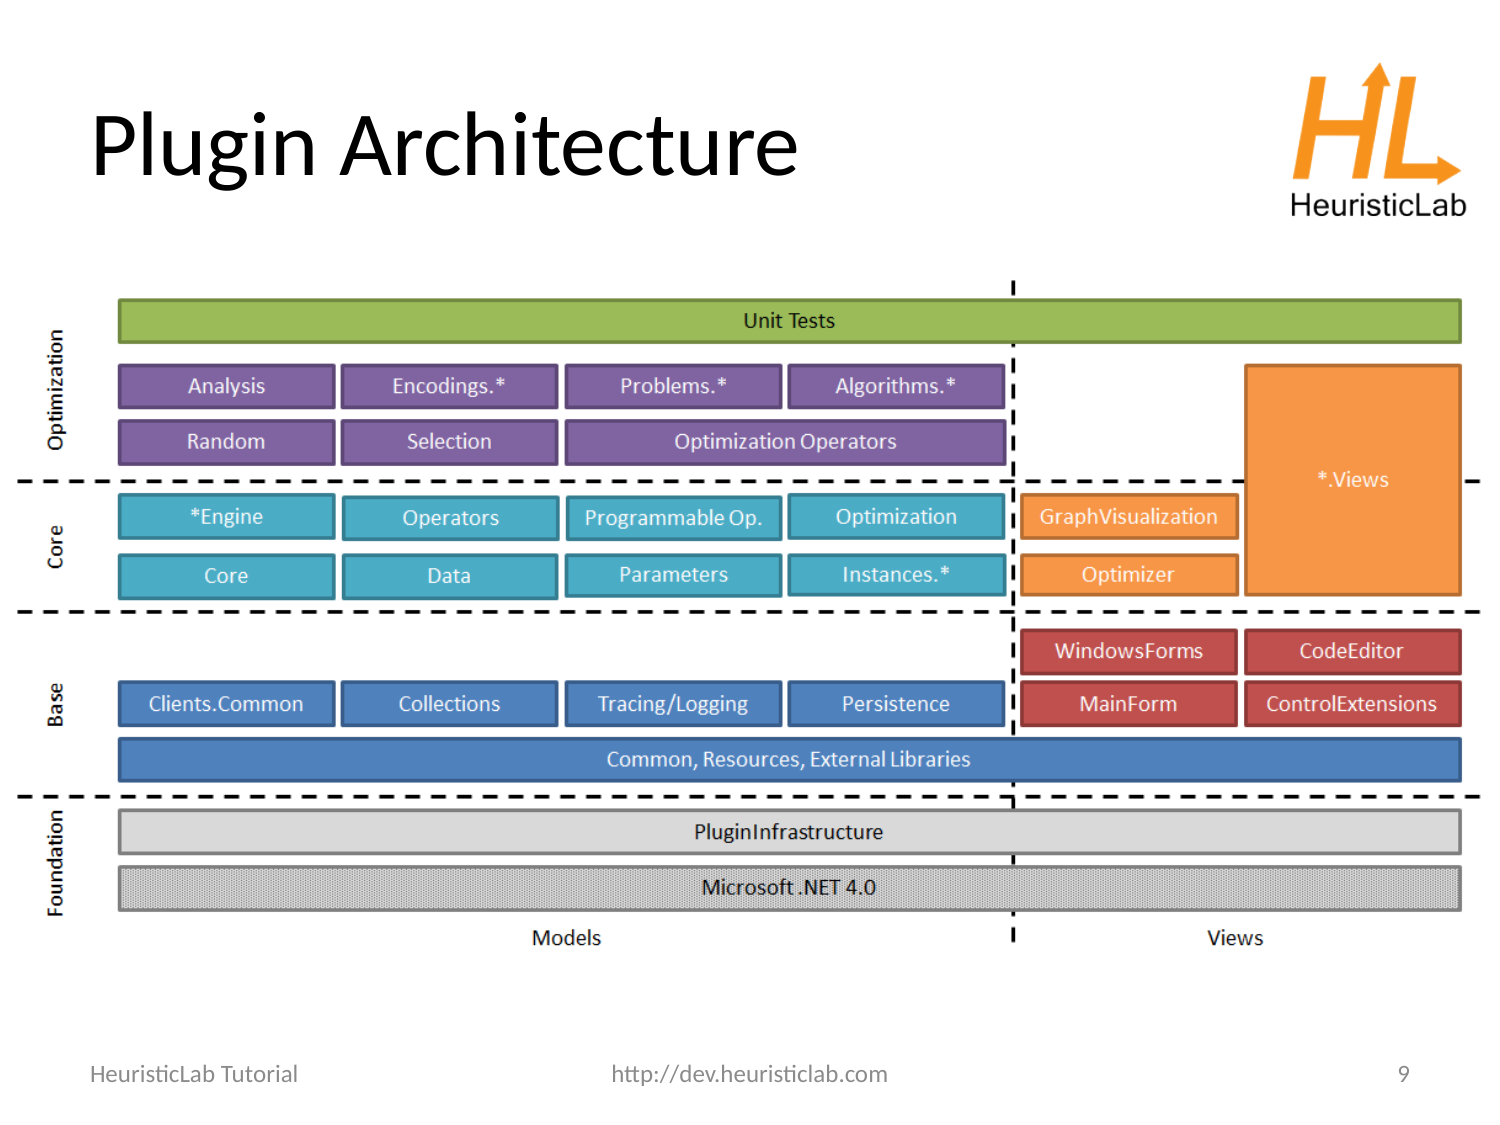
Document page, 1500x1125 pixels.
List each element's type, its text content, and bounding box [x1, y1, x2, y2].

slide_number 9 [1074, 1042, 1425, 1103]
title Plugin Architecture [75, 45, 1282, 233]
picture [1281, 27, 1474, 244]
slide_number HeuristicLab Tutorial [75, 1042, 425, 1103]
picture [17, 280, 1483, 965]
footer http://dev.heuristiclab.com [512, 1042, 988, 1103]
